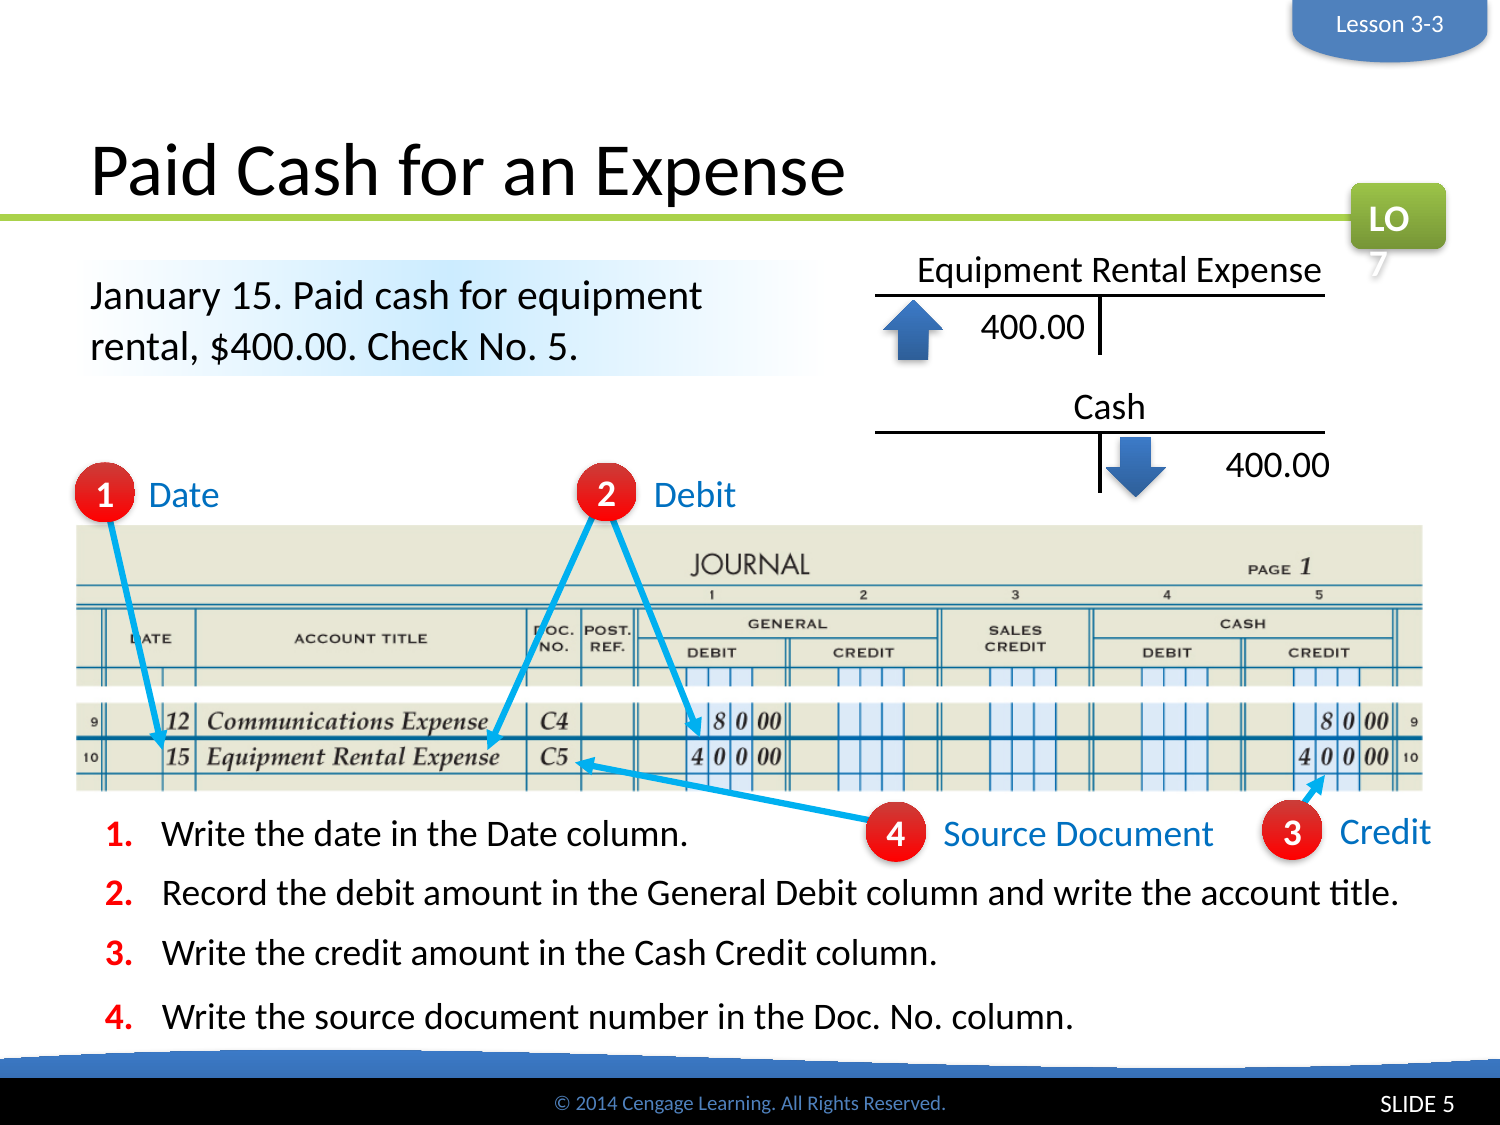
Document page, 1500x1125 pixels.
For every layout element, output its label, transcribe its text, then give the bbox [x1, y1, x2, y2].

text_box 4. Write the source document number in the Doc. No. column. [90, 984, 1475, 1045]
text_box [74, 462, 285, 751]
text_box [874, 374, 1346, 494]
picture [74, 524, 1426, 794]
text_box Lesson 3-3 [1321, 0, 1459, 45]
text_box [1292, 0, 1488, 63]
text_box 2. Record the debit amount in the General Debit column and write the account title. [90, 860, 1450, 920]
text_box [574, 762, 1267, 863]
slide_number SLIDE 5 [1170, 1080, 1470, 1125]
text_box 1. Write the date in the Date column. [89, 802, 569, 862]
text_box January 15. Paid cash for equipment rental, $400.00. Check No. 5. [74, 260, 825, 376]
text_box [487, 462, 790, 751]
text_box LO7 [1350, 183, 1446, 250]
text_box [1271, 774, 1463, 861]
text_box 3. Write the credit amount in the Cash Credit column. [90, 920, 1475, 981]
picture [285, 524, 487, 666]
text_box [874, 237, 1356, 356]
title Paid Cash for an Expense [75, 29, 1350, 218]
picture [285, 669, 487, 736]
